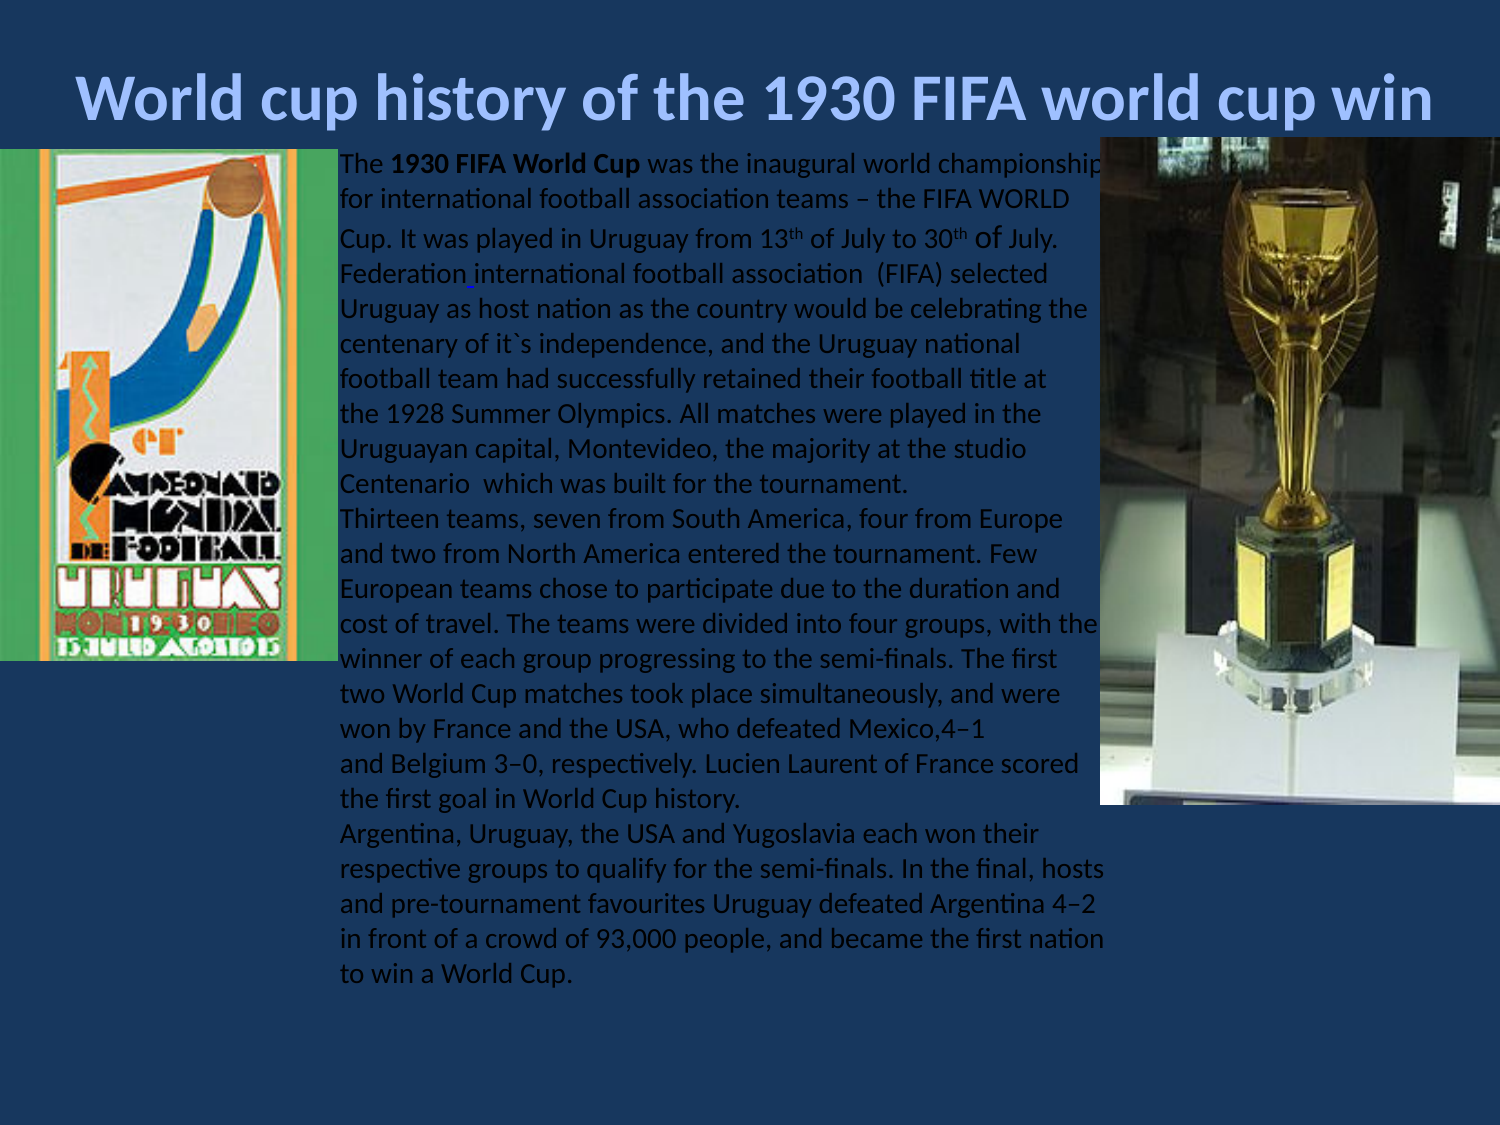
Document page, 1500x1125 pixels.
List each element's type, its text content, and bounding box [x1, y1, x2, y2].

text_box World cup history of the 1930 FIFA world cup win [0, 0, 1500, 148]
text_box The 1930 FIFA World Cup was the inaugural world championship for international football association teams – the FIFA WORLD Cup. It was played in Uruguay from 13th of July to 30th of July. Federation international football association (FIFA) selected Uruguay as host nation as the country would be celebrating the centenary of it`s independence, and the Uruguay national football team had successfully retained their football title at the 1928 Summer Olympics. All matches were played in the Uruguayan capital, Montevideo, the majority at the studio Centenario which was built for the tournament. Thirteen teams, seven from South America, four from Europe and two from North America entered the tournament. Few European teams chose to participate due to the duration and cost of travel. The teams were divided into four groups, with the winner of each group progressing to the semi-finals. The first two World Cup matches took place simultaneously, and were won by France and the USA, who defeated Mexico,4–1 and Belgium 3–0, respectively. Lucien Laurent of France scored the first goal in World Cup history. Argentina, Uruguay, the USA and Yugoslavia each won their respective groups to qualify for the semi-finals. In the final, hosts and pre-tournament favourites Uruguay defeated Argentina 4–2 in front of a crowd of 93,000 people, and became the first nation to win a World Cup. [324, 137, 1125, 997]
picture [0, 149, 338, 661]
picture [1099, 137, 1500, 805]
